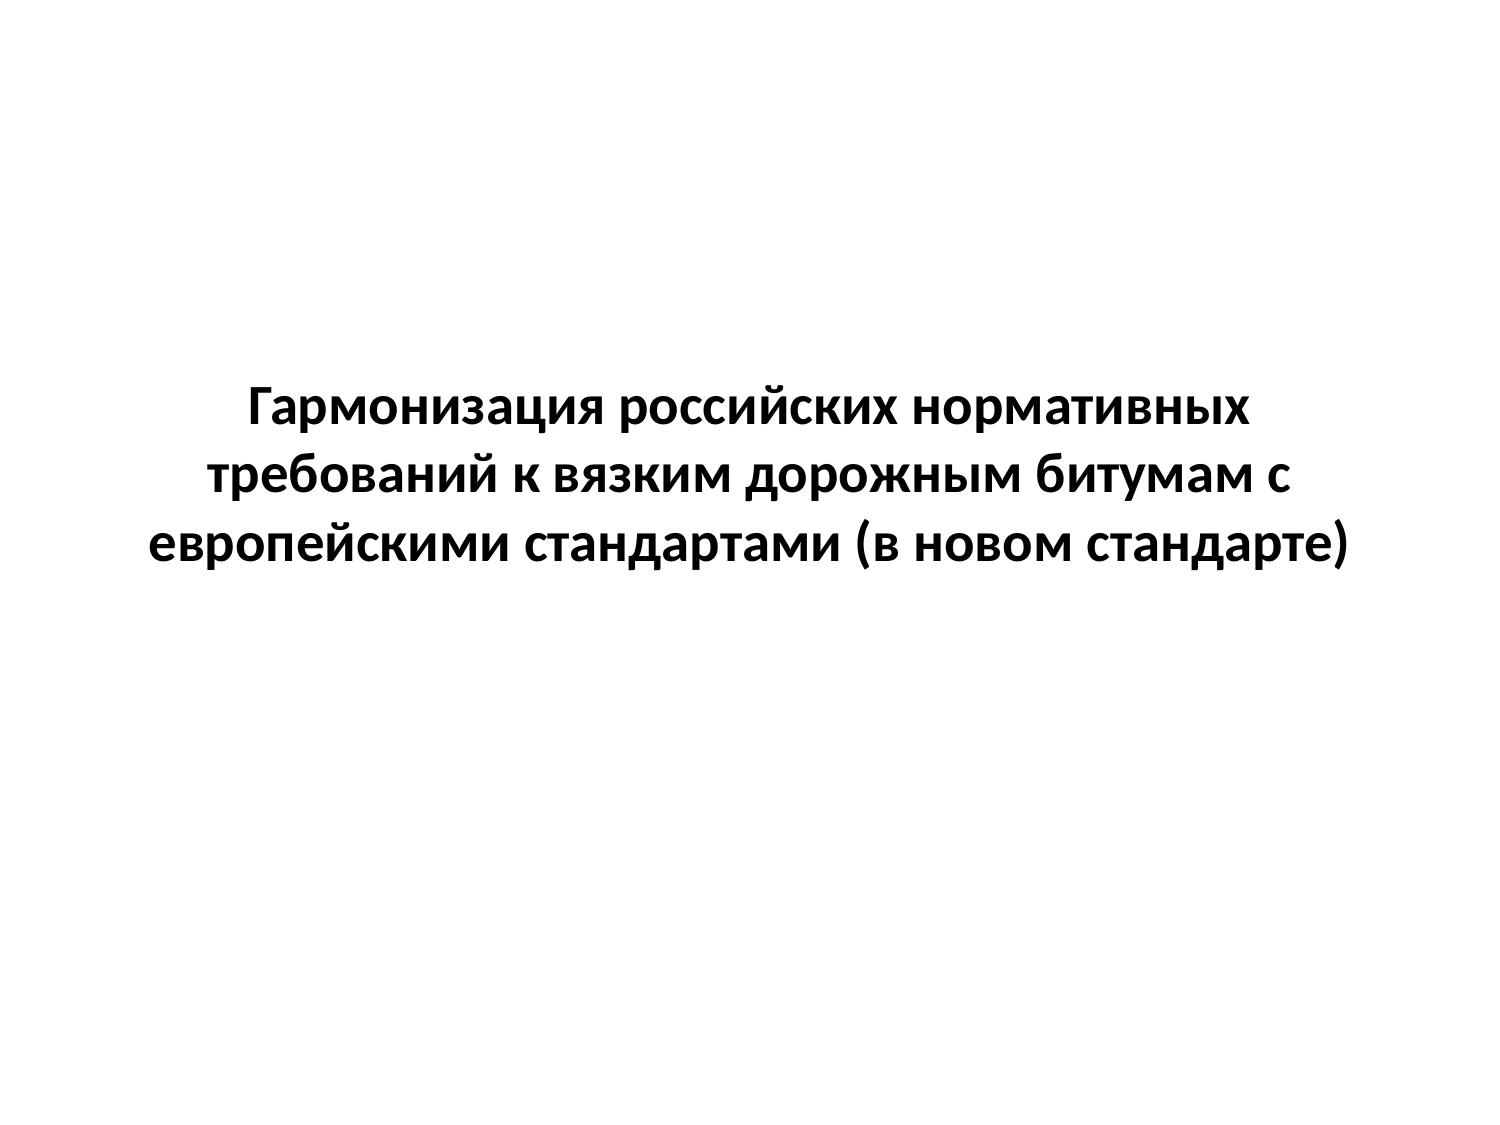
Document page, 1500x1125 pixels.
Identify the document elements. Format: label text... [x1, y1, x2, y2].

title Гармонизация российских нормативных требований к вязким дорожным битумам с европейскими стандартами (в новом стандарте) [112, 349, 1388, 591]
